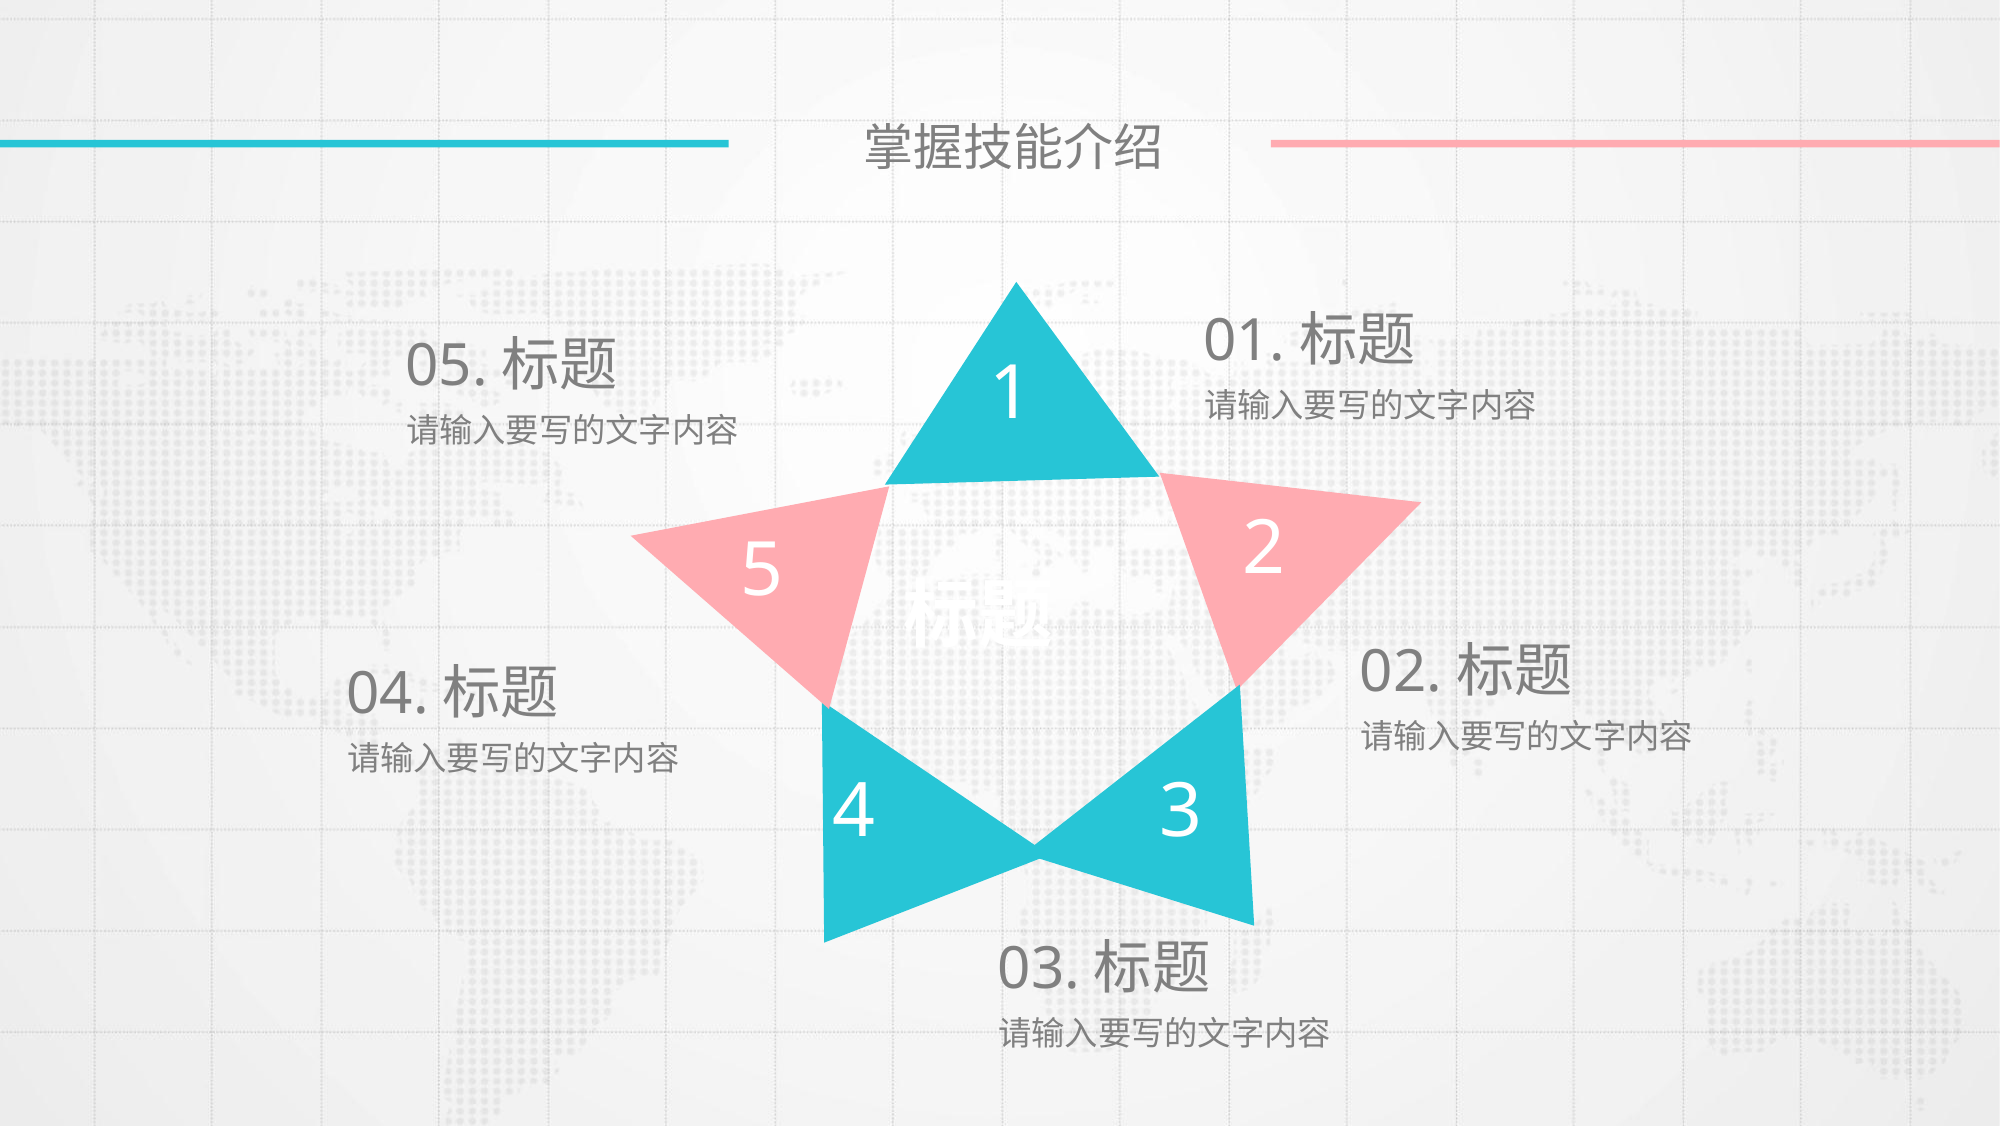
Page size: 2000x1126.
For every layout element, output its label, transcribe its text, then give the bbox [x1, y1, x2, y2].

text_box [1270, 139, 2000, 148]
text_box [1345, 625, 1975, 764]
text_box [1429, 294, 1819, 433]
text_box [390, 319, 1021, 458]
picture [0, 0, 2000, 1126]
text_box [331, 648, 962, 786]
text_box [626, 281, 1429, 960]
text_box 掌握技能介绍 [740, 107, 1286, 183]
text_box [0, 139, 729, 148]
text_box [983, 922, 1613, 1061]
